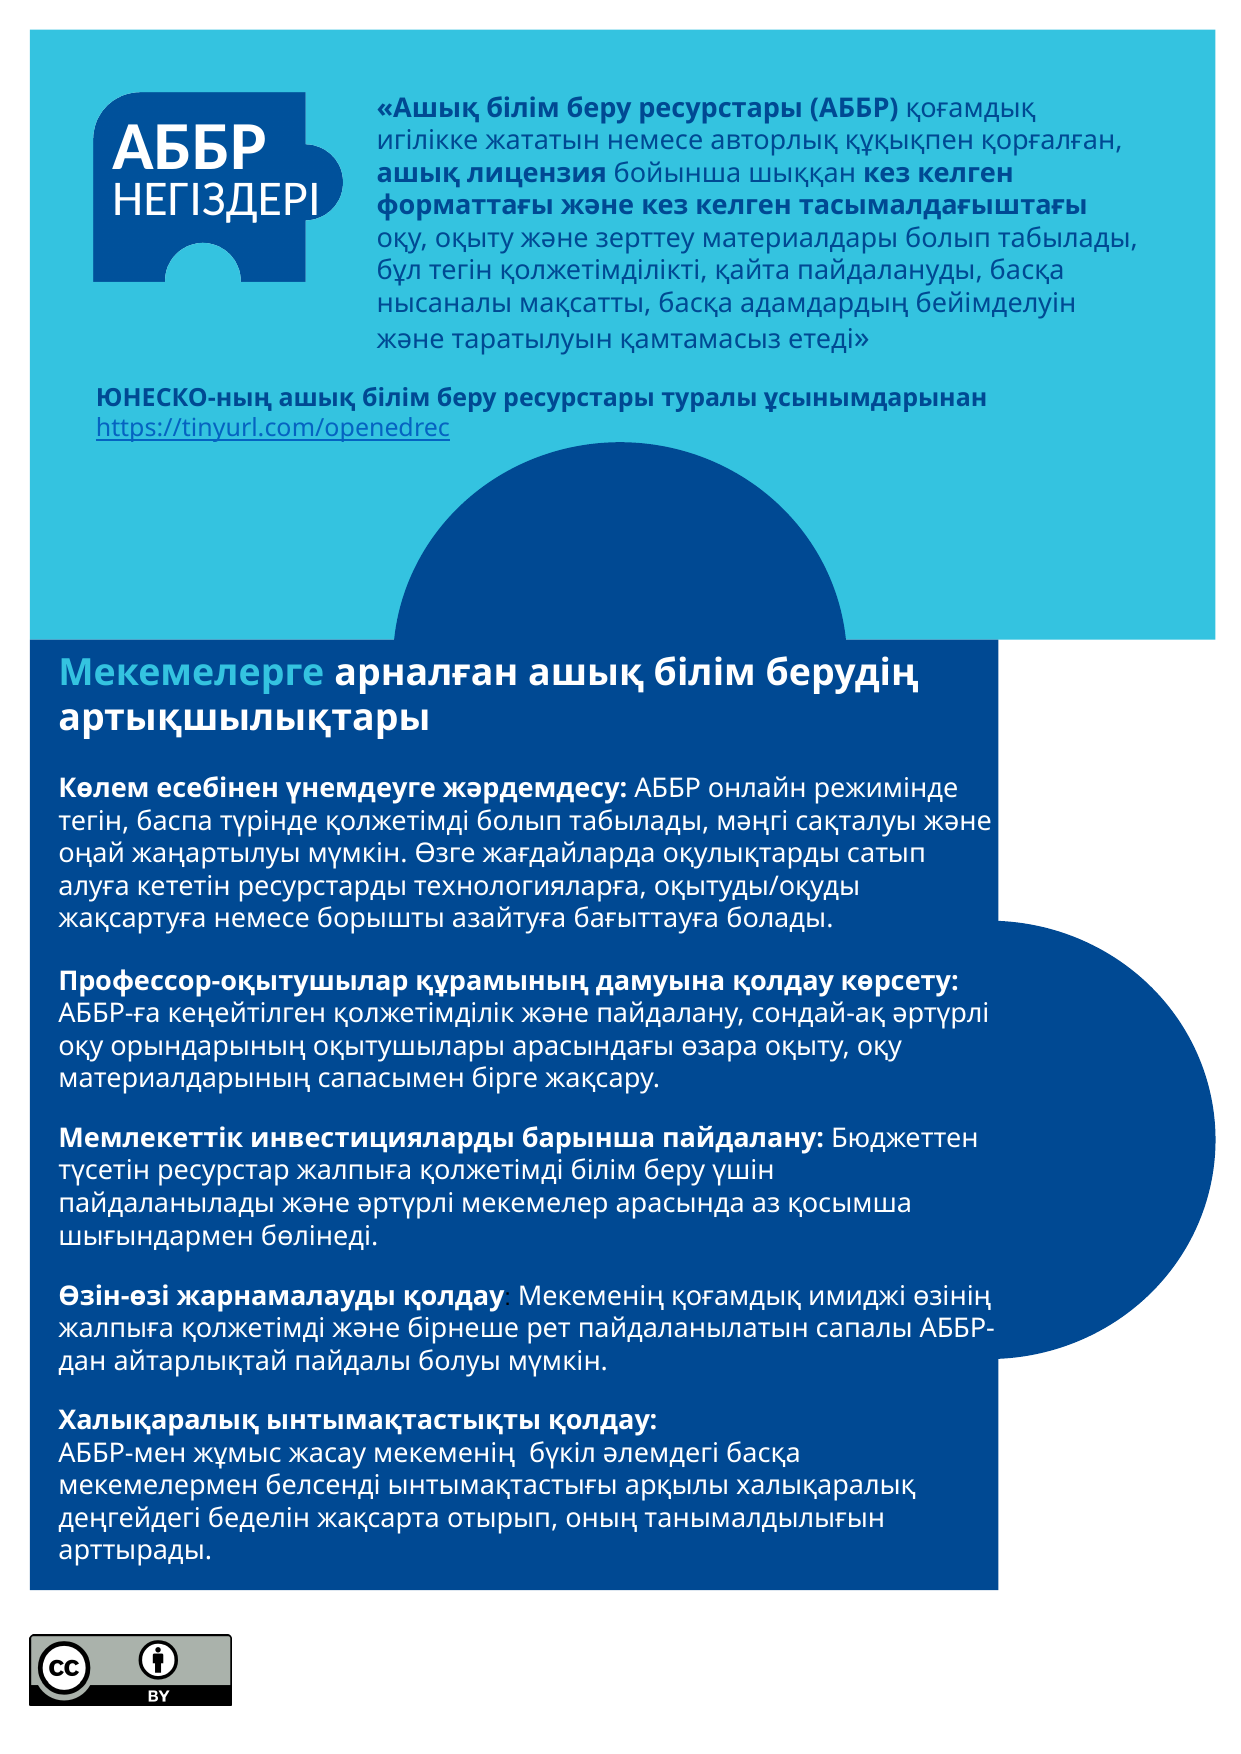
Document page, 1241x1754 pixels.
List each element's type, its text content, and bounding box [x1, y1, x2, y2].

text_box Мекемелерге арналған ашық білім берудің артықшылықтары Көлем есебінен үнемдеуге жәрдемдесу: АББР онлайн режимінде тегін, баспа түрінде қолжетімді болып табылады, мәңгі сақталуы және оңай жаңартылуы мүмкін. Өзге жағдайларда оқулықтарды сатып алуға кететін ресурстарды технологияларға, оқытуды/оқуды жақсартуға немесе борышты азайтуға бағыттауға болады. Профессор-оқытушылар құрамының дамуына қолдау көрсету: АББР-ға кеңейтілген қолжетімділік және пайдалану, сондай-ақ әртүрлі оқу орындарының оқытушылары арасындағы өзара оқыту, оқу материалдарының сапасымен бірге жақсару. Мемлекеттік инвестицияларды барынша пайдалану: Бюджеттен түсетін ресурстар жалпыға қолжетімді білім беру үшін пайдаланылады және әртүрлі мекемелер арасында аз қосымша шығындармен бөлінеді. Өзін-өзі жарнамалауды қолдау: Мекеменің қоғамдық имиджі өзінің жалпыға қолжетімді және бірнеше рет пайдаланылатын сапалы АББР-дан айтарлықтай пайдалы болуы мүмкін. Халықаралық ынтымақтастықты қолдау: АББР-мен жұмыс жасау мекеменің бүкіл әлемдегі басқа мекемелермен белсенді ынтымақтастығы арқылы халықаралық деңгейдегі беделін жақсарта отырып, оның танымалдылығын арттырады. [43, 633, 1012, 1581]
picture [29, 1634, 233, 1706]
text_box [1012, 921, 1216, 1358]
text_box [29, 639, 999, 1591]
text_box «Ашық білім беру ресурстары (АББР) қоғамдық игілікке жататын немесе авторлық құқықпен қорғалған, ашық лицензия бойынша шыққан кез келген форматтағы және кез келген тасымалдағыштағы оқу, оқыту және зерттеу материалдары болып табылады, бұл тегін қолжетімділікті, қайта пайдалануды, басқа нысаналы мақсатты, басқа адамдардың бейімделуін және таратылуын қамтамасыз етеді» [361, 75, 1156, 366]
text_box [29, 29, 1216, 639]
text_box [715, 461, 1216, 640]
text_box ЮНЕСКО-ның ашық білім беру ресурстары туралы ұсынымдарынан https://tinyurl.com/openedrec [80, 366, 1241, 461]
picture [93, 92, 343, 282]
text_box [394, 461, 846, 633]
